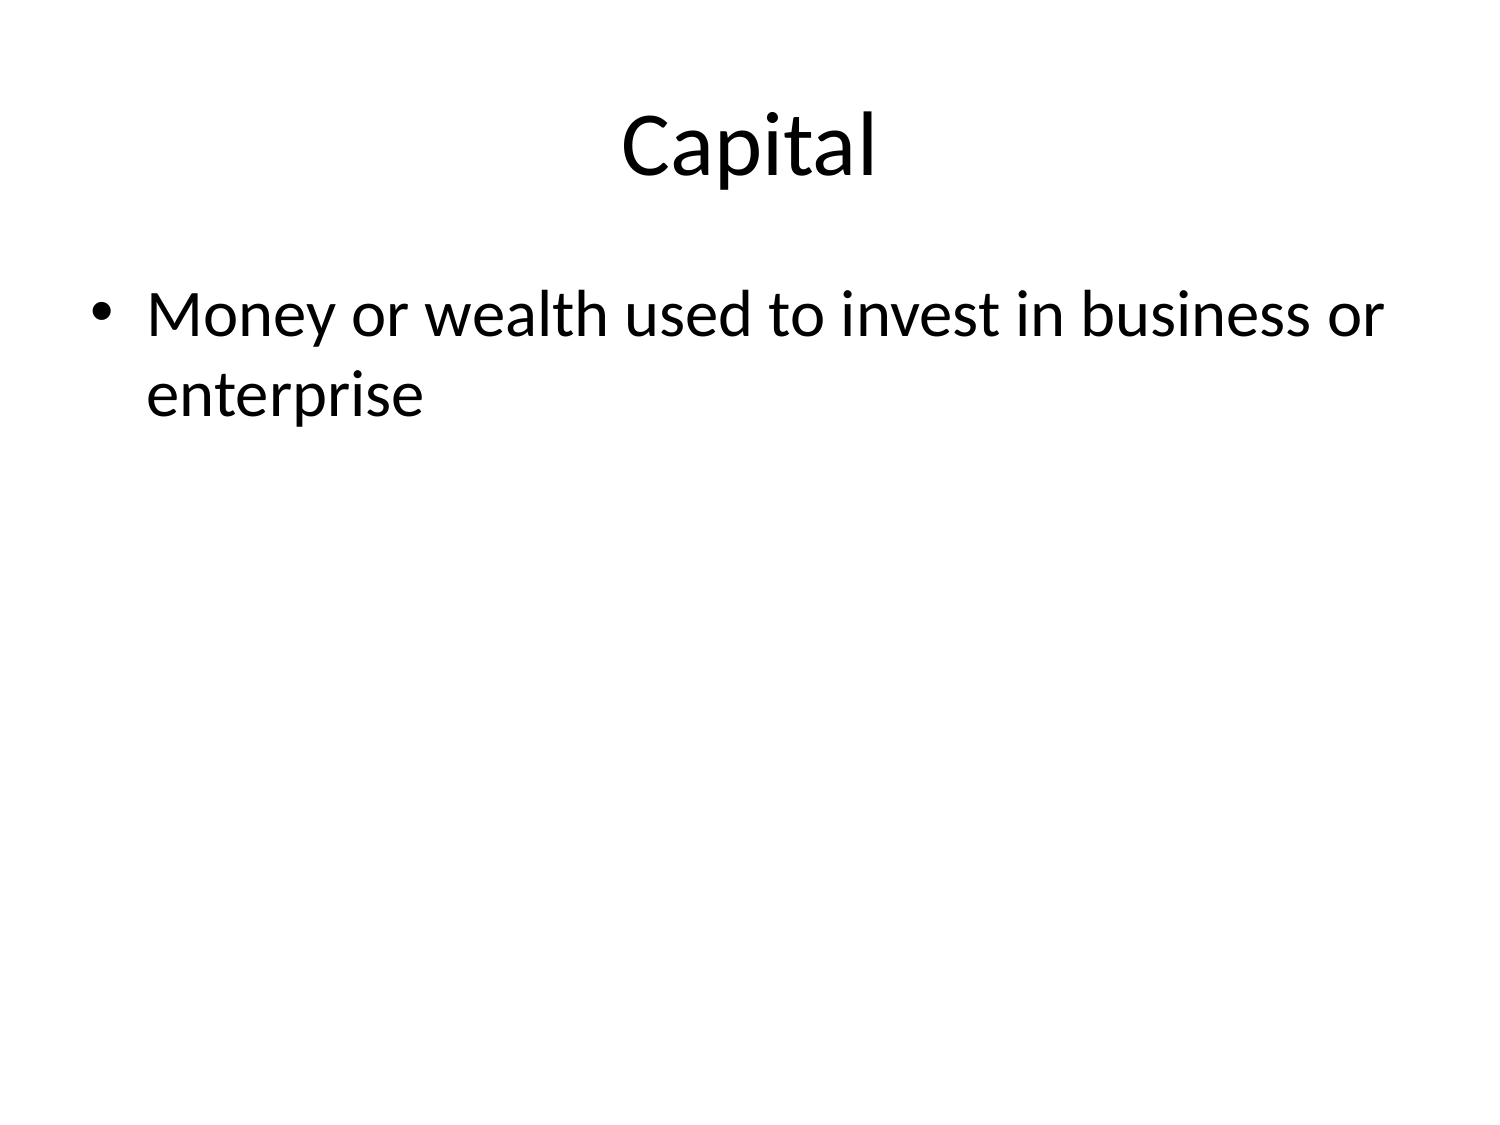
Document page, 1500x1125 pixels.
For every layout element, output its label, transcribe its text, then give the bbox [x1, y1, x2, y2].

title Capital [75, 45, 1425, 233]
list Money or wealth used to invest in business or enterprise [75, 262, 1425, 1005]
